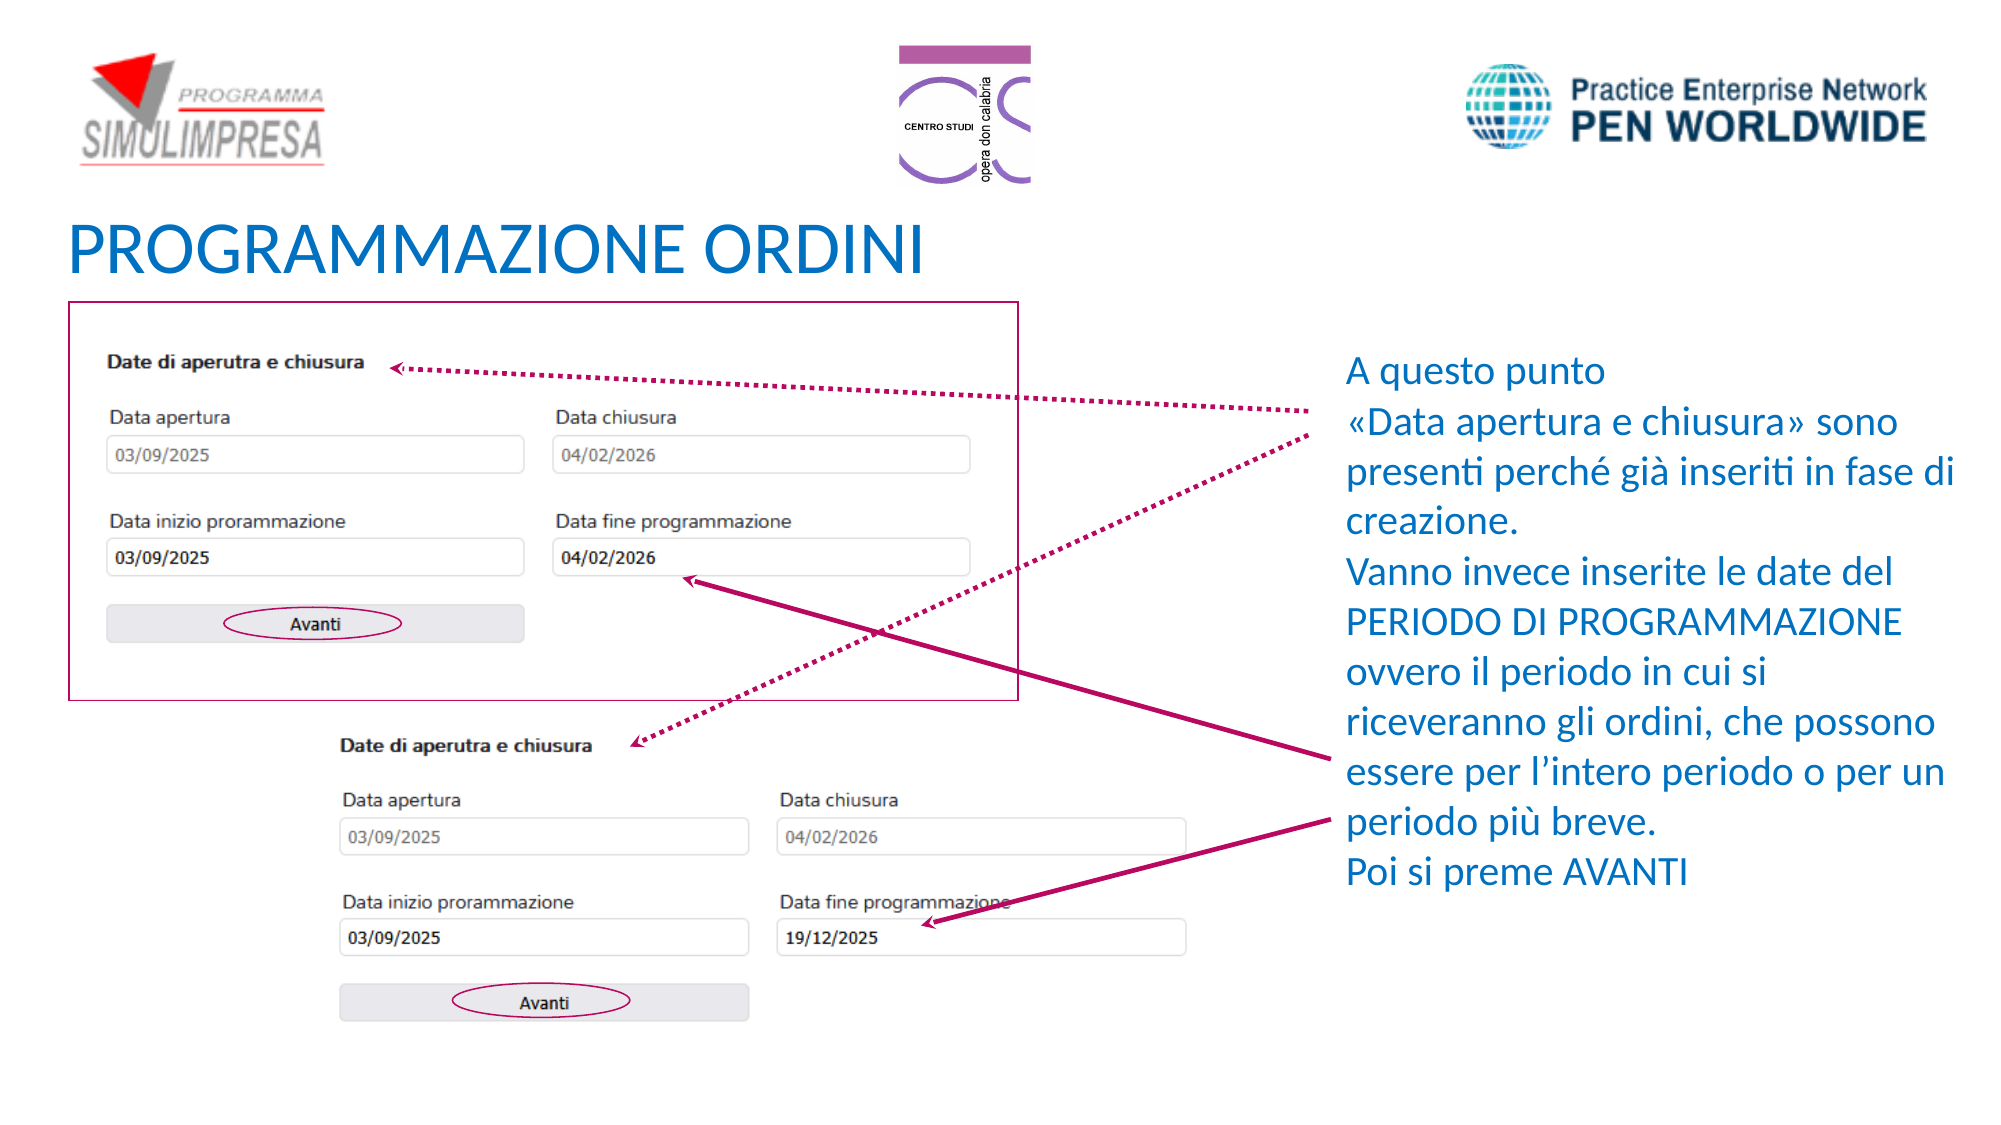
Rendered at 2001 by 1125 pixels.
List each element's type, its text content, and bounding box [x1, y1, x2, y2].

picture [69, 302, 1018, 700]
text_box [629, 434, 1309, 747]
picture [76, 50, 336, 168]
picture [896, 42, 1034, 188]
picture [1466, 64, 1927, 149]
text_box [920, 818, 1332, 926]
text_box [389, 367, 1309, 412]
picture [334, 729, 1267, 1053]
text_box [681, 577, 1332, 760]
text_box A questo punto «Data apertura e chiusura» sono presenti perché già inseriti in fase di creazione. Vanno invece inserite le date del PERIODO DI PROGRAMMAZIONE ovvero il periodo in cui si riceveranno gli ordini, che possono essere per l’intero periodo o per un periodo più breve. Poi si preme AVANTI [1330, 335, 1990, 951]
subtitle PROGRAMMAZIONE ORDINI [52, 201, 1927, 319]
